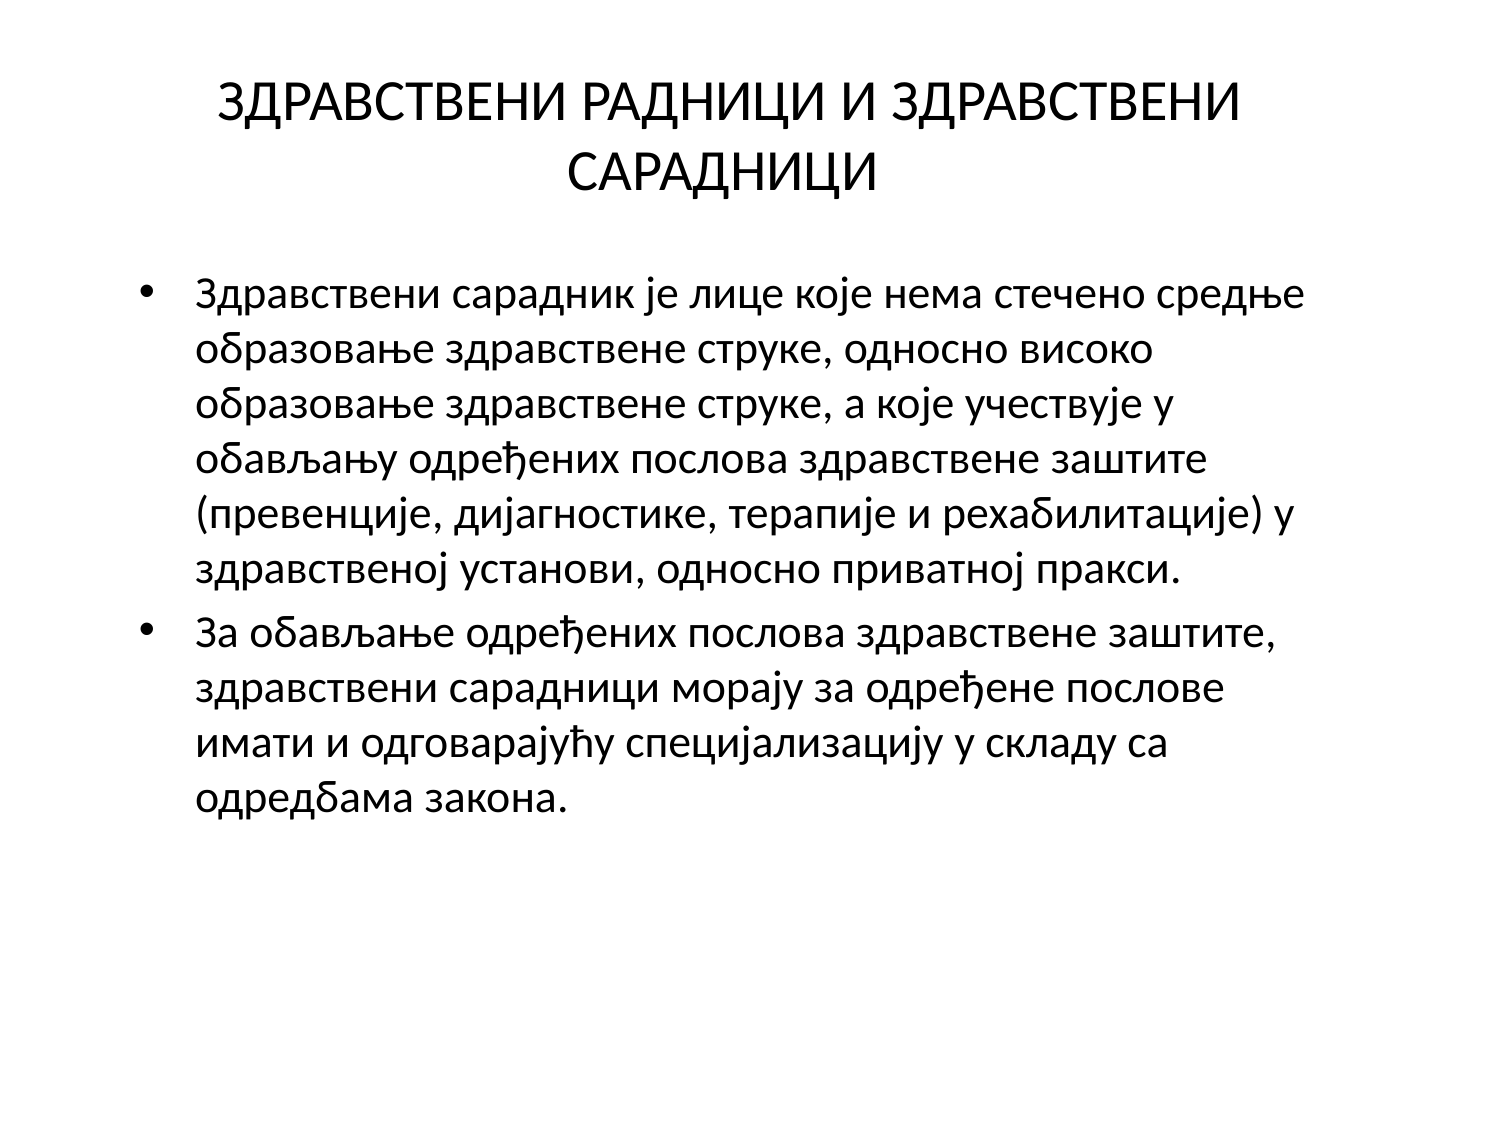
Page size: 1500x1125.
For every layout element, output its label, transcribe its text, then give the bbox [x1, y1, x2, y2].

list Здравствени сарадник је лице које нема стечено средње образовање здравствене струке, односно високо образовање здравствене струке, а које учествује у обављању одређених послова здравствене заштите (превенције, дијагностике, терапије и рехабилитације) у здравственој установи, односно приватној пракси. За обављање одређених послова здравствене заштите, здравствени сарадници морају за одређене послове имати и одговарајућу специјализацију у складу са одредбама закона. [123, 255, 1366, 1083]
title ЗДРАВСТВЕНИ РАДНИЦИ И ЗДРАВСТВЕНИ САРАДНИЦИ [135, 54, 1324, 211]
